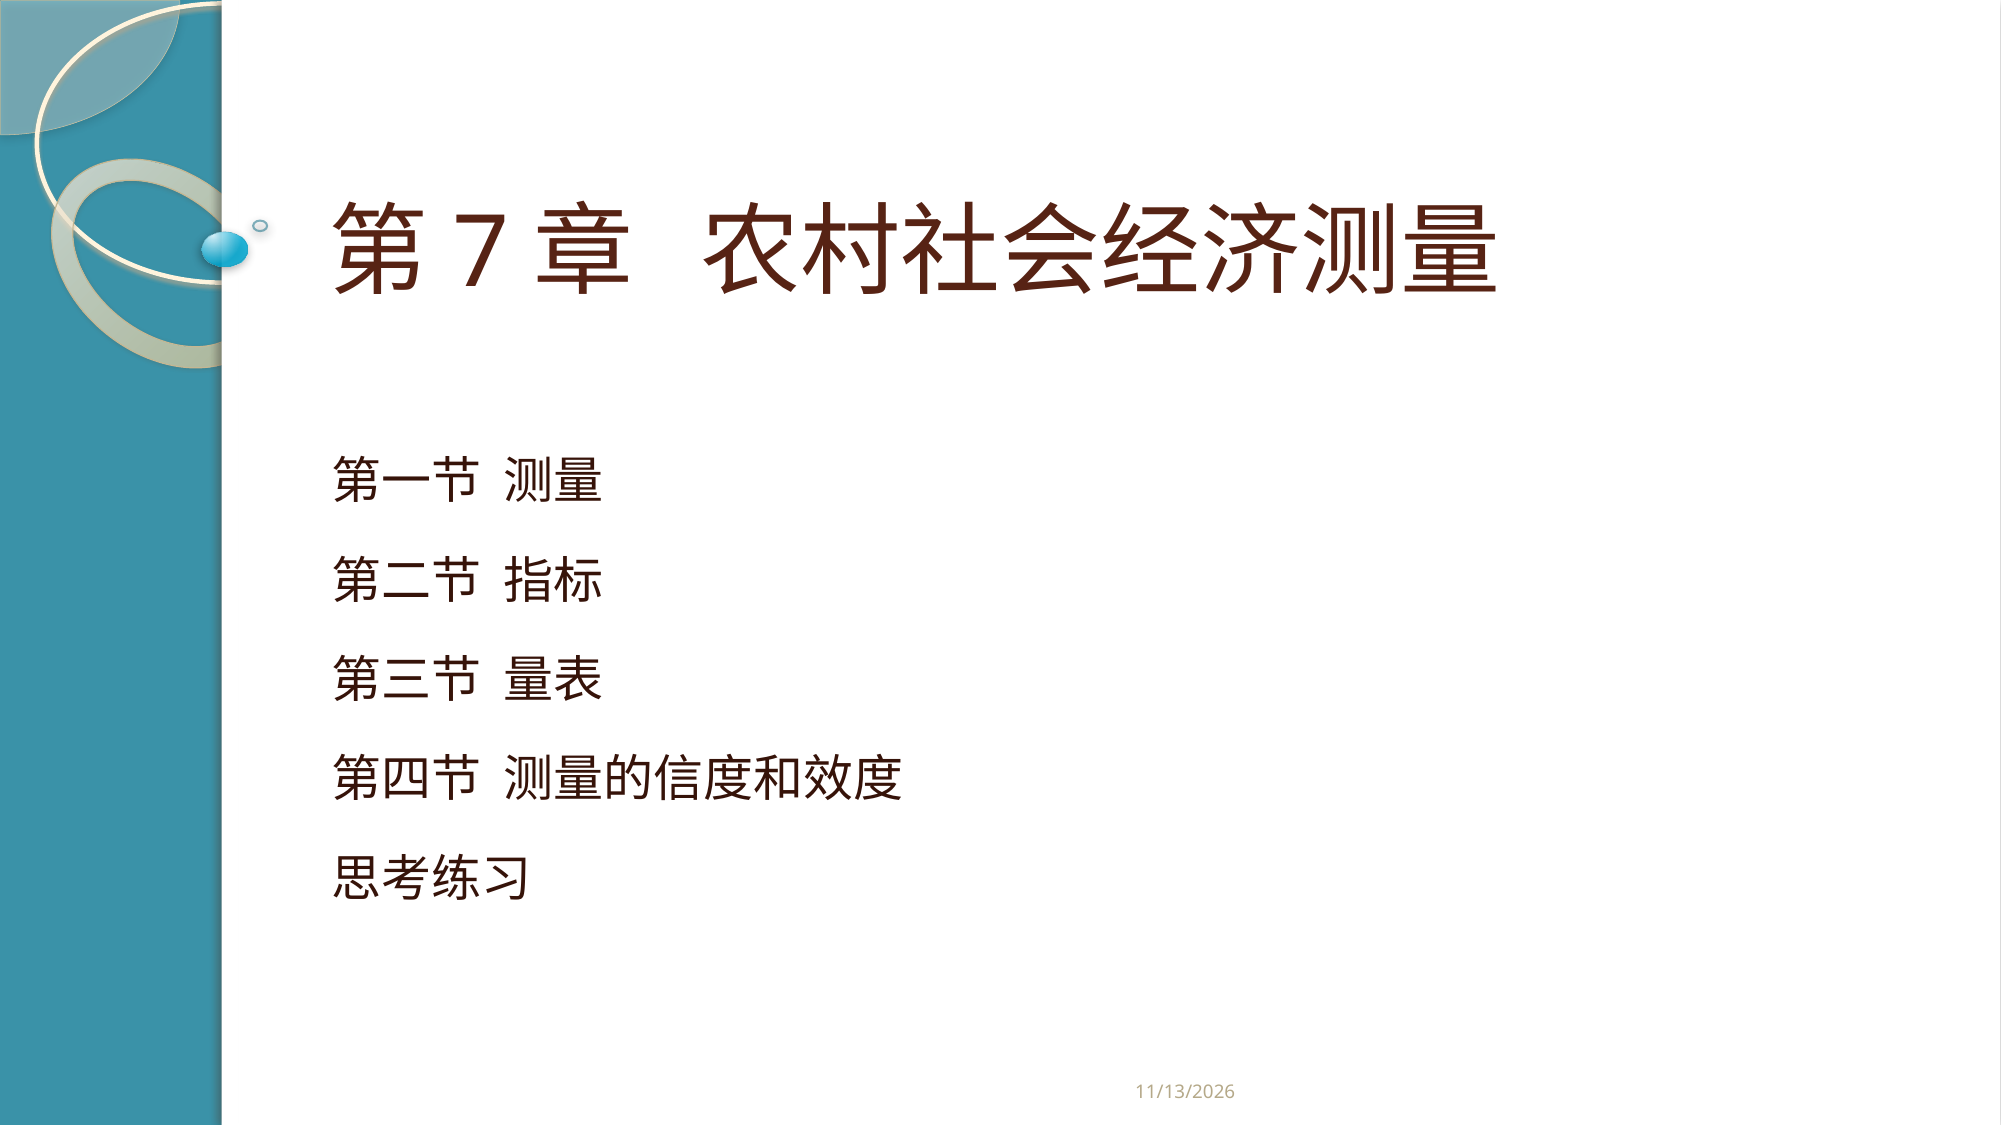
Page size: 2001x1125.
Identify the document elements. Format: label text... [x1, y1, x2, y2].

subtitle 第一节 测量 第二节 指标 第三节 量表 第四节 测量的信度和效度 思考练习 [313, 418, 1934, 1035]
title 第7章 农村社会经济测量 [313, 72, 1934, 315]
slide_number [783, 1034, 1250, 1113]
